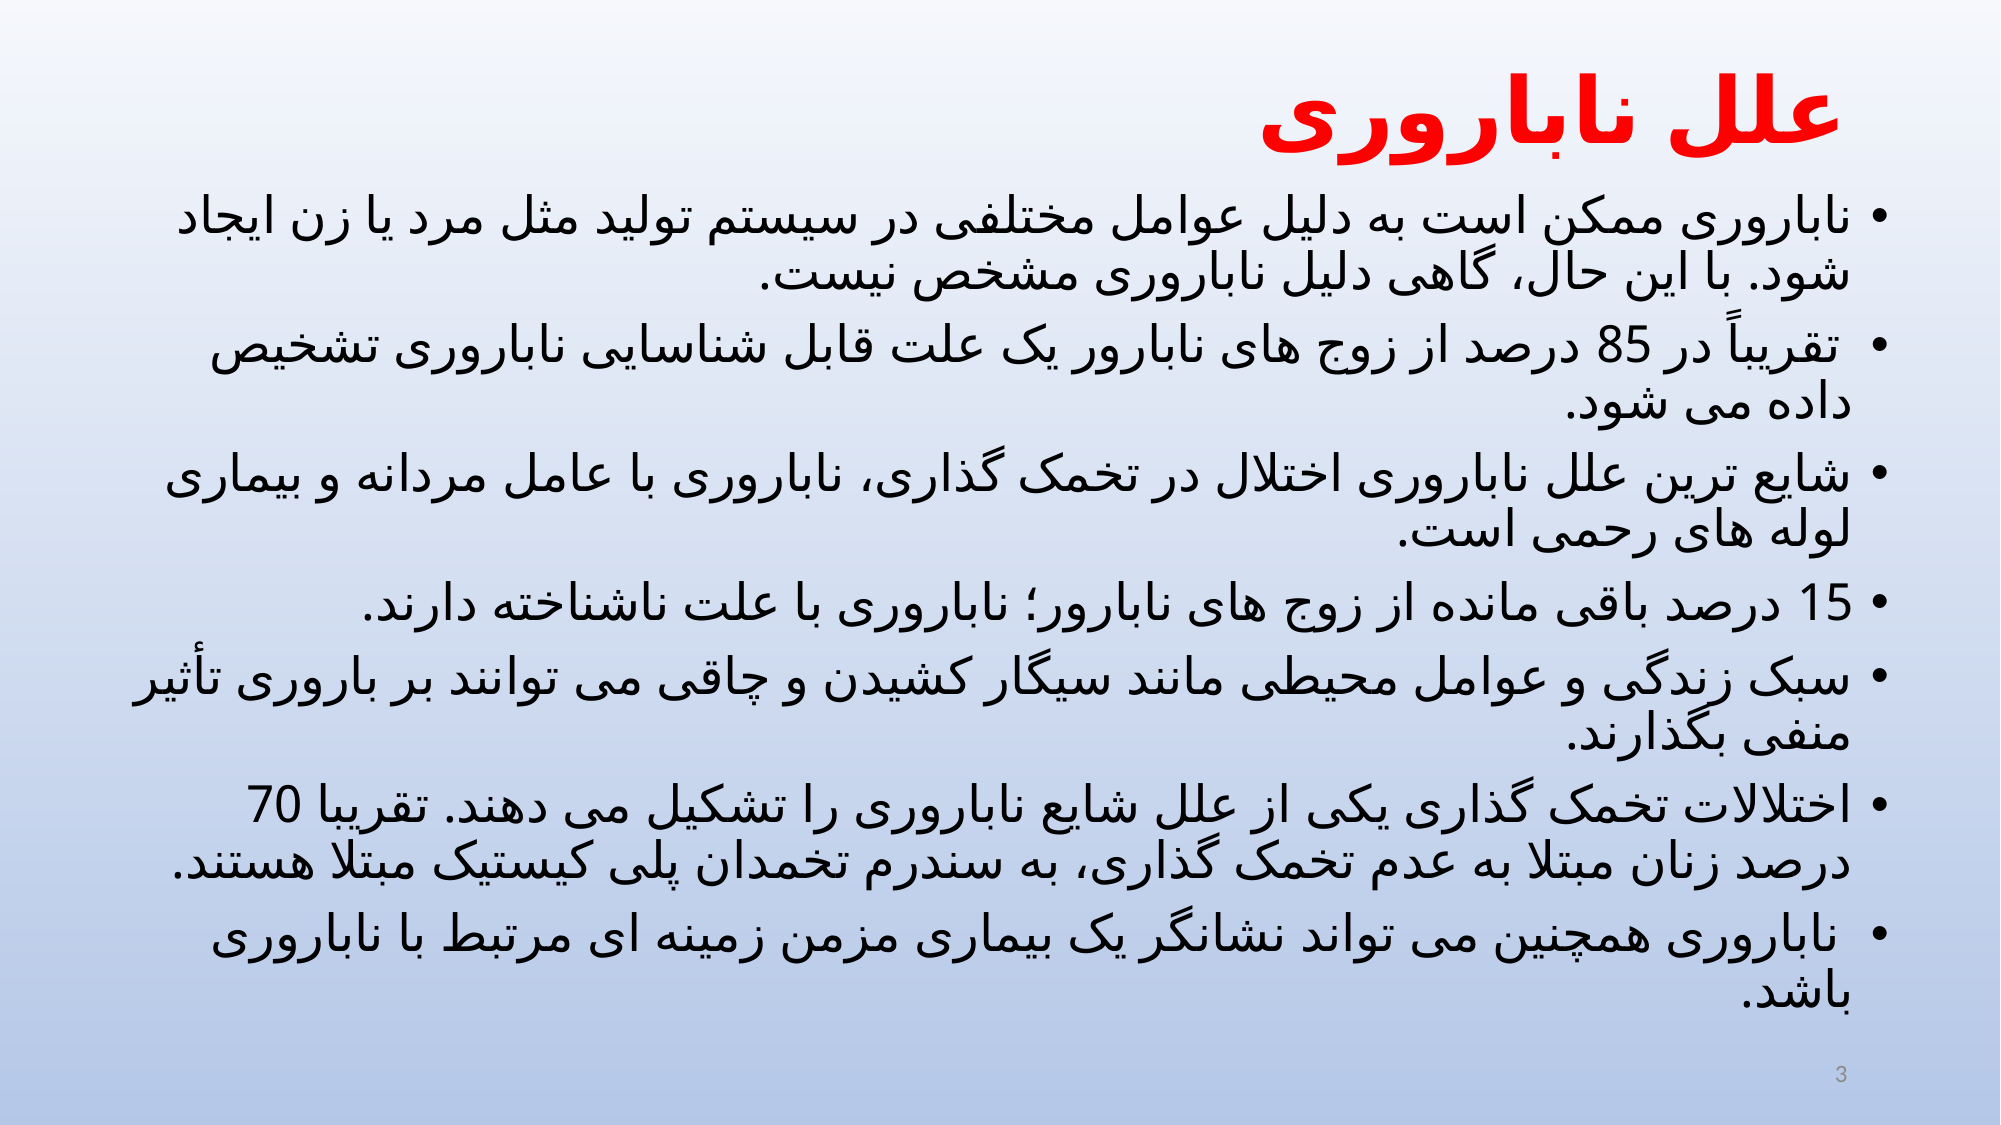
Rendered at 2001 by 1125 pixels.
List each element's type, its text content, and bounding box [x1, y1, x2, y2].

list ناباروری ممکن است به دلیل عوامل مختلفی در سیستم تولید مثل مرد یا زن ایجاد شود. با این حال، گاهی دلیل ناباروری مشخص نیست. تقریباً در 85 درصد از زوج های نابارور یک علت قابل شناسایی ناباروری تشخیص داده می شود. شایع ترین علل ناباروری اختلال در تخمک گذاری، ناباروری با عامل مردانه و بیماری لوله های رحمی است. 15 درصد باقی مانده از زوج های نابارور؛ ناباروری با علت ناشناخته دارند. سبک زندگی و عوامل محیطی مانند سیگار کشیدن و چاقی می توانند بر باروری تأثیر منفی بگذارند. اختلالات تخمک گذاری یکی از علل شایع ناباروری را تشکیل می دهند. تقریبا 70 درصد زنان مبتلا به عدم تخمک گذاری، به سندرم تخمدان پلی کیستیک مبتلا هستند. ناباروری همچنین می تواند نشانگر یک بیماری مزمن زمینه ای مرتبط با ناباروری باشد. [106, 182, 1902, 1041]
title علل ناباروری [137, 59, 1863, 182]
slide_number 3 [1412, 1042, 1863, 1103]
